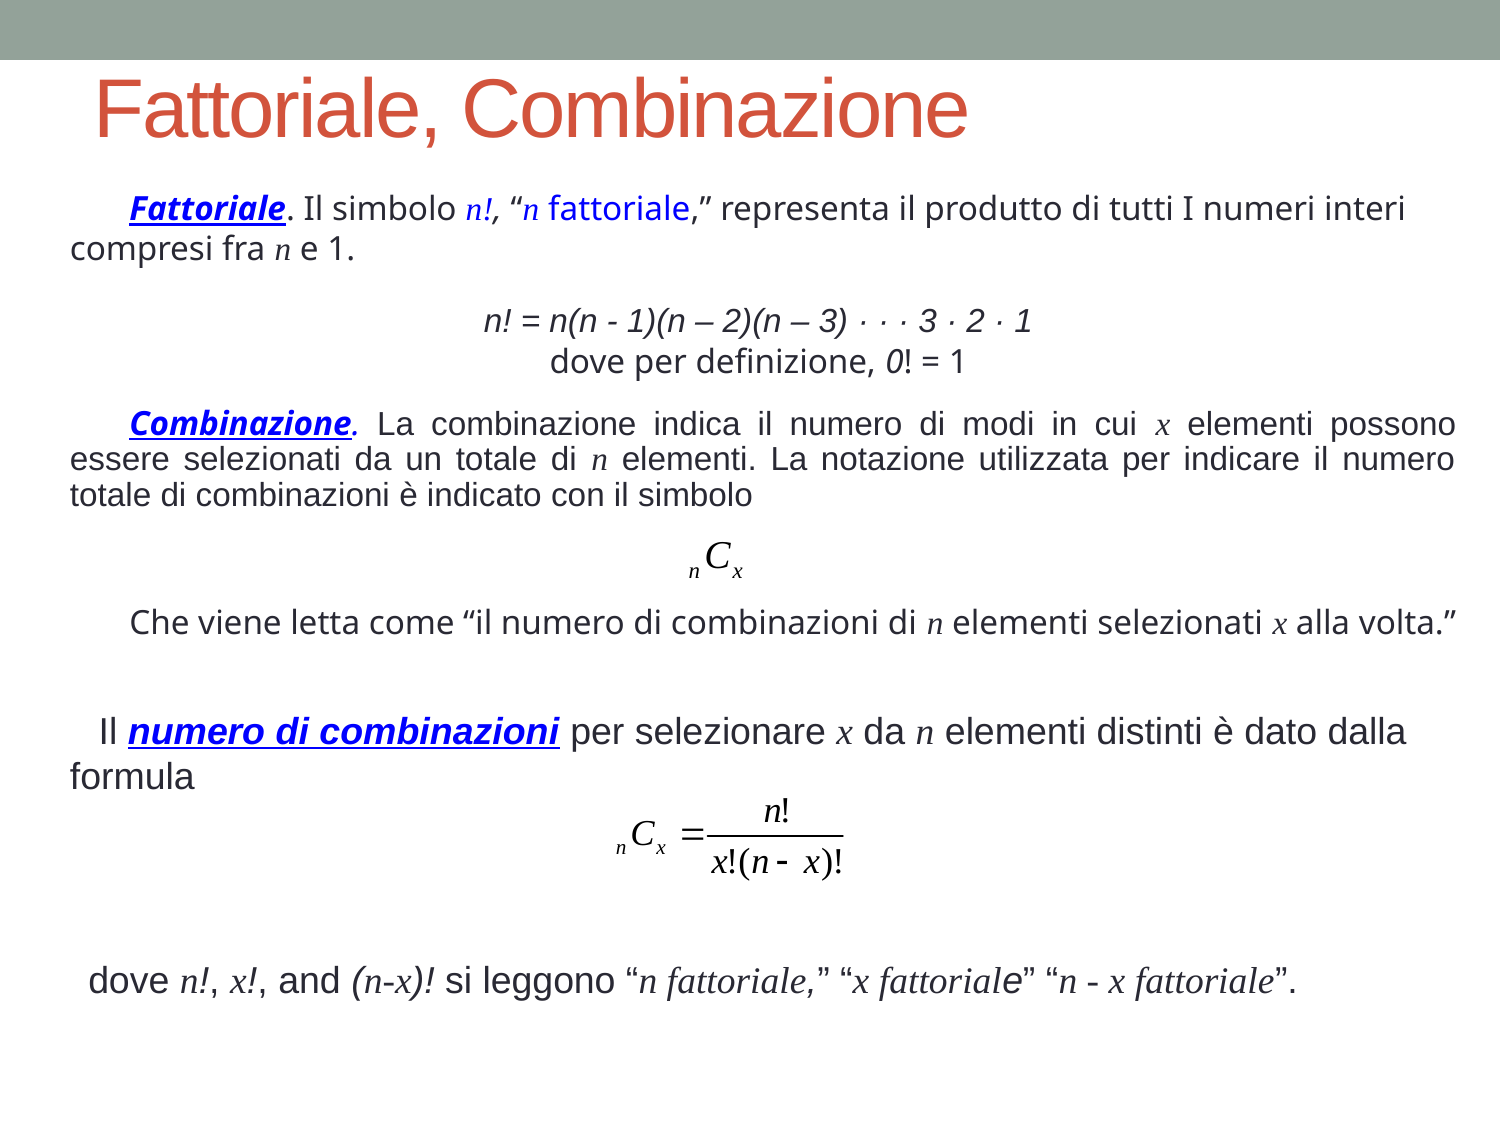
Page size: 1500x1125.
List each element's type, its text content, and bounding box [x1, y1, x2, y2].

title Fattoriale, Combinazione [78, 22, 1429, 176]
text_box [55, 179, 1473, 1010]
